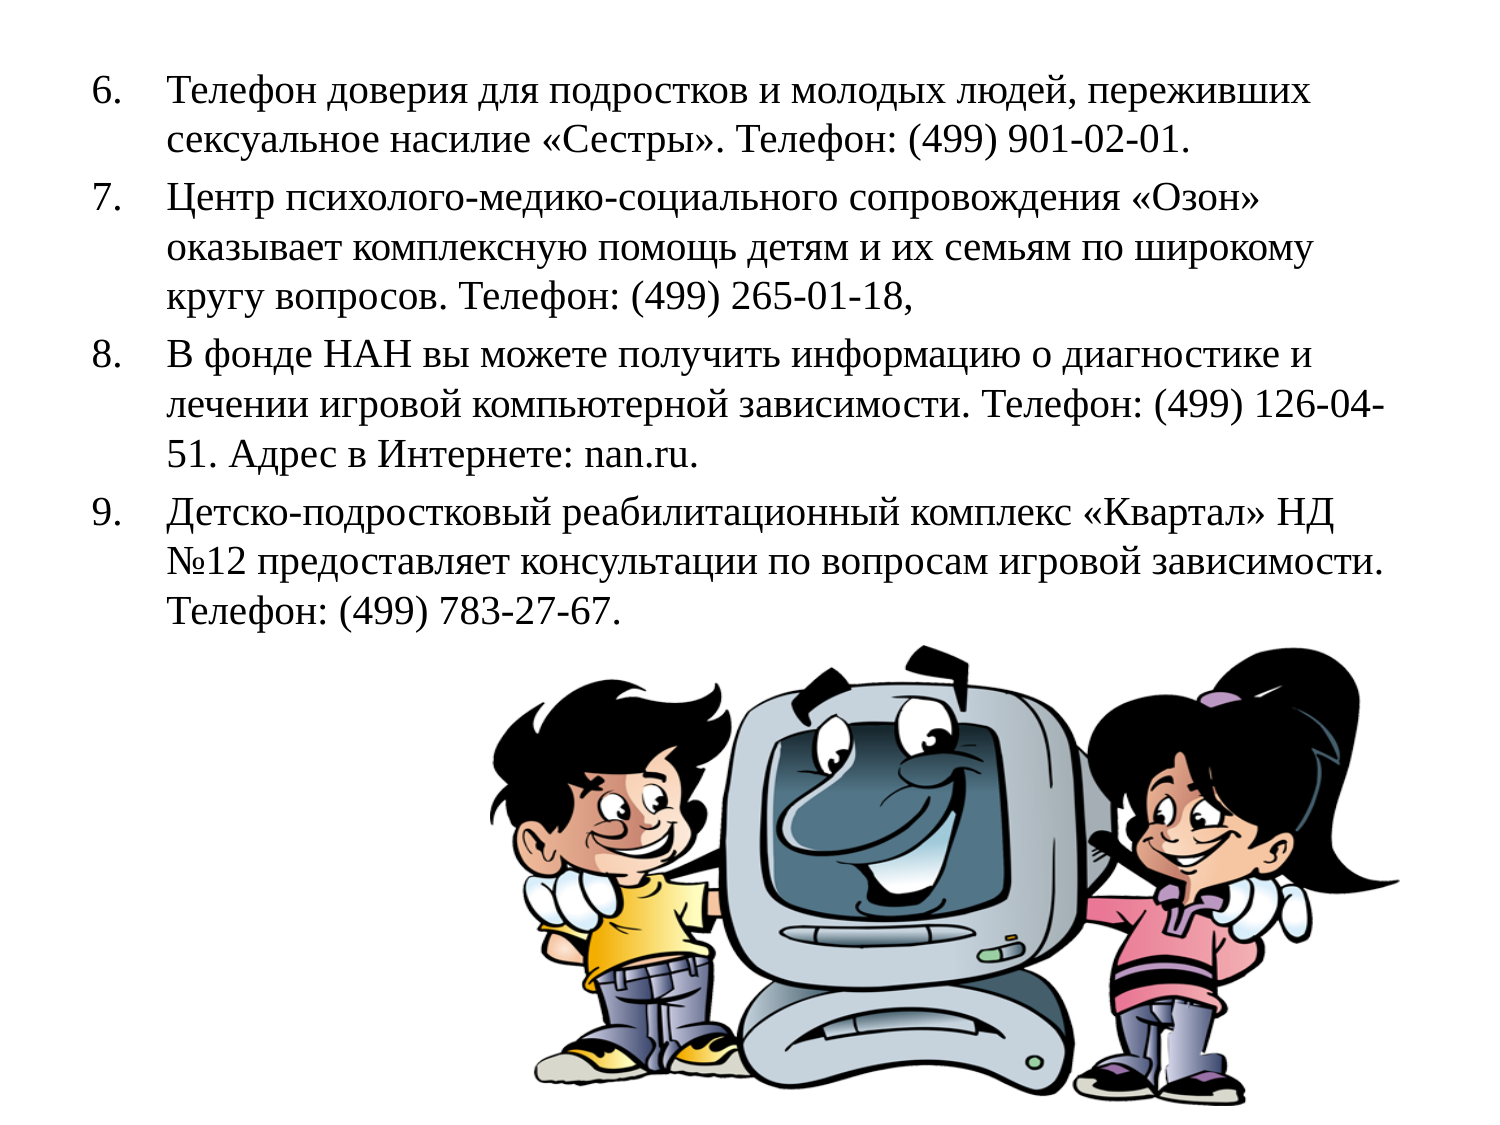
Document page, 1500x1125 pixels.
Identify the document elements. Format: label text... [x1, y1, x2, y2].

list Телефон доверия для подростков и молодых людей, переживших сексуальное насилие «Сестры». Телефон: (499) 901-02-01. Центр психолого-медико-социального сопровождения «Озон» оказывает комплексную помощь детям и их семьям по широкому кругу вопросов. Телефон: (499) 265-01-18, В фонде НАН вы можете получить информацию о диагностике и лечении игровой компьютерной зависимости. Телефон: (499) 126-04-51. Адрес в Интернете: nan.ru. Детско-подростковый реабилитационный комплекс «Квартал» НД №12 предоставляет консультации по вопросам игровой зависимости. Телефон: (499) 783-27-67. [76, 54, 1427, 650]
picture [489, 644, 1400, 1107]
